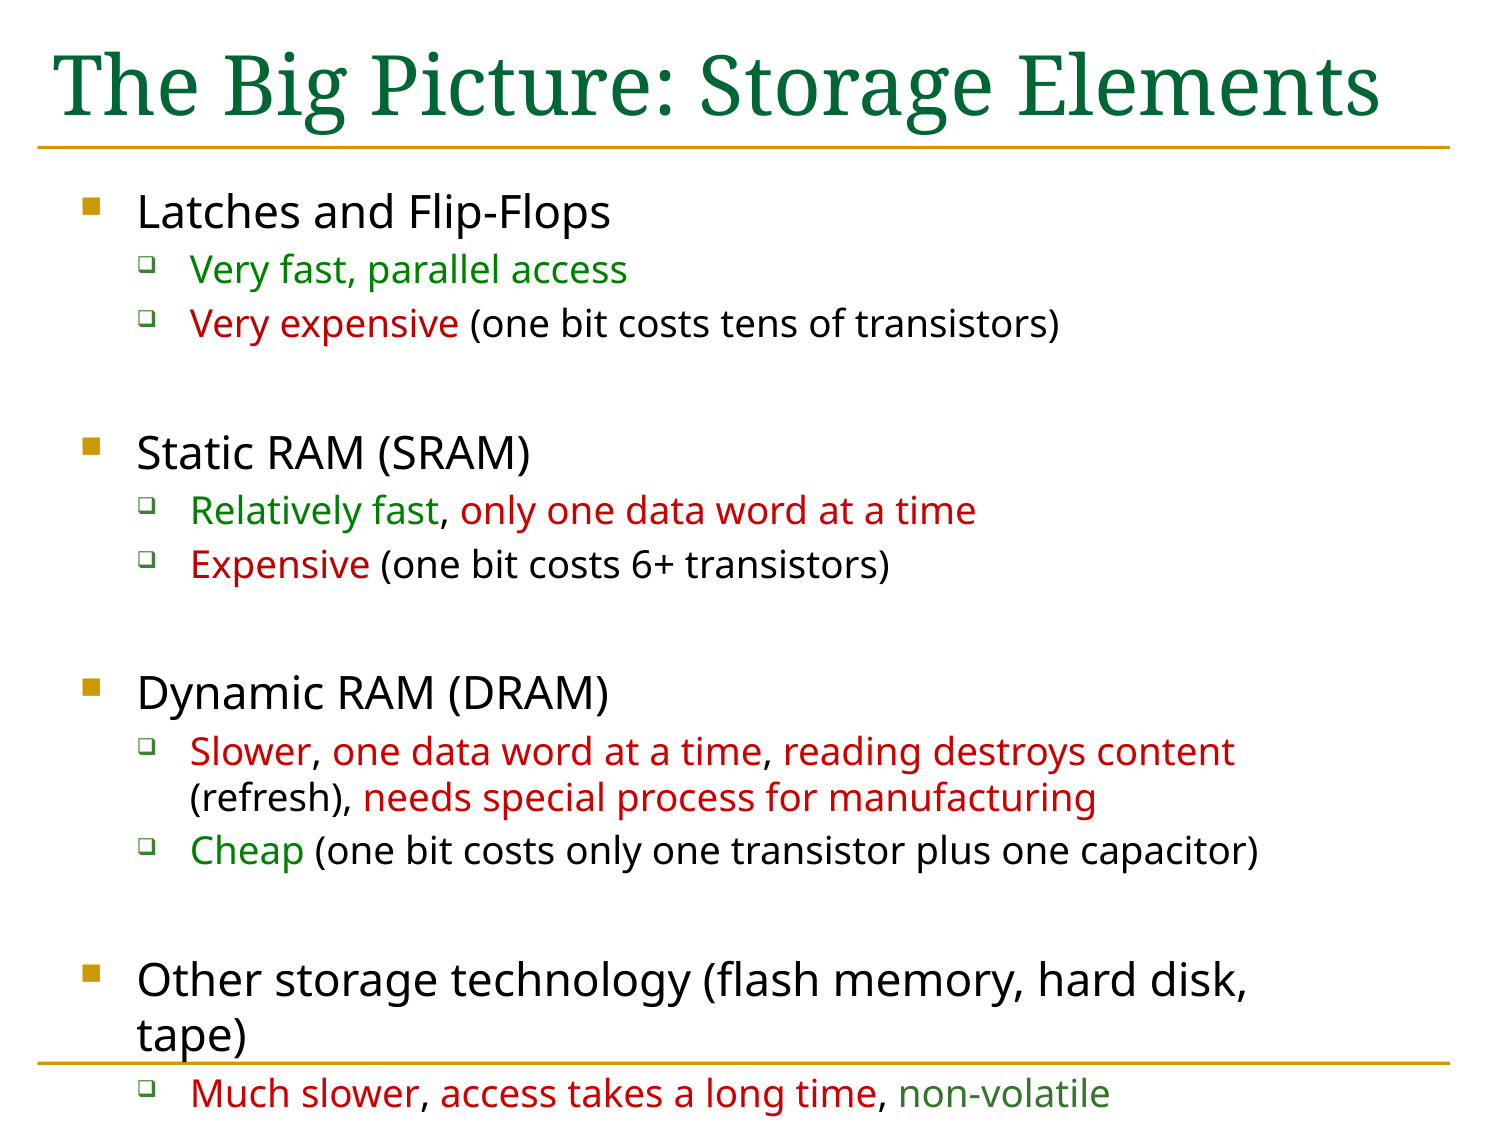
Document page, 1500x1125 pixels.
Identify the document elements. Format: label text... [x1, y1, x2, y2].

list Latches and Flip-Flops Very fast, parallel access Very expensive (one bit costs tens of transistors) Static RAM (SRAM) Relatively fast, only one data word at a time Expensive (one bit costs 6+ transistors) Dynamic RAM (DRAM) Slower, one data word at a time, reading destroys content (refresh), needs special process for manufacturing Cheap (one bit costs only one transistor plus one capacitor) Other storage technology (flash memory, hard disk, tape) Much slower, access takes a long time, non-volatile Very cheap [65, 174, 1339, 1071]
title The Big Picture: Storage Elements [37, 24, 1450, 200]
